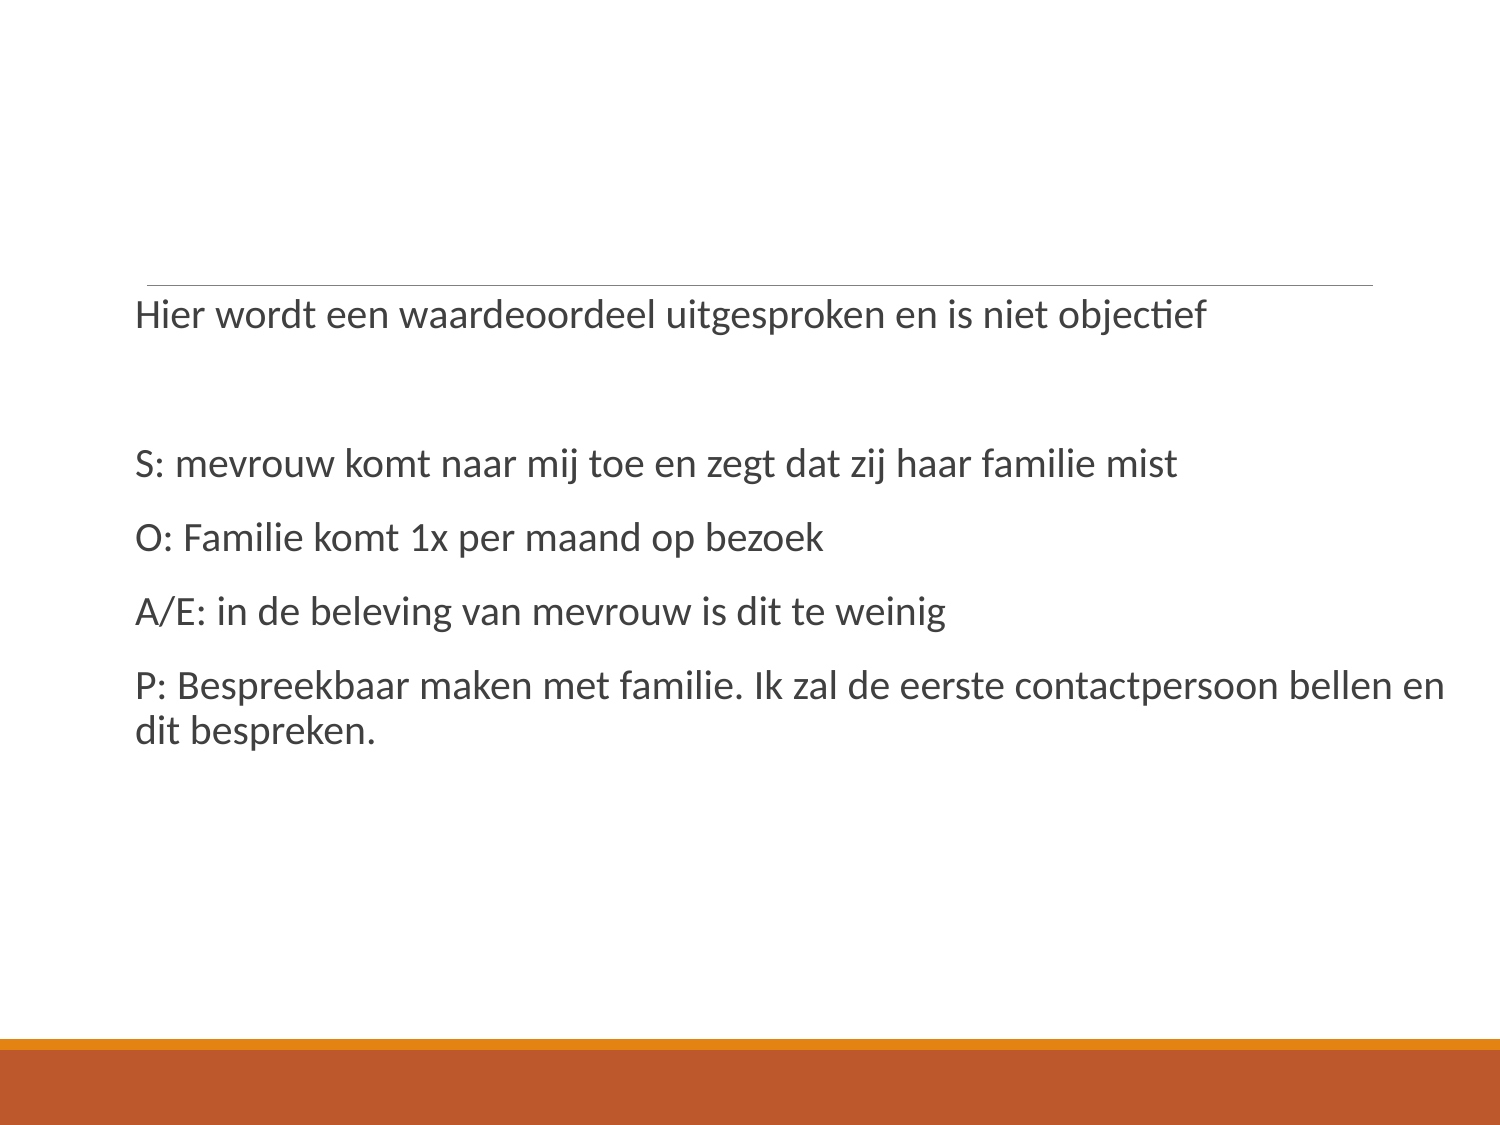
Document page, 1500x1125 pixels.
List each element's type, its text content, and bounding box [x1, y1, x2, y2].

list Hier wordt een waardeoordeel uitgesproken en is niet objectief S: mevrouw komt naar mij toe en zegt dat zij haar familie mist O: Familie komt 1x per maand op bezoek A/E: in de beleving van mevrouw is dit te weinig P: Bespreekbaar maken met familie. Ik zal de eerste contactpersoon bellen en dit bespreken. [135, 285, 1485, 1125]
